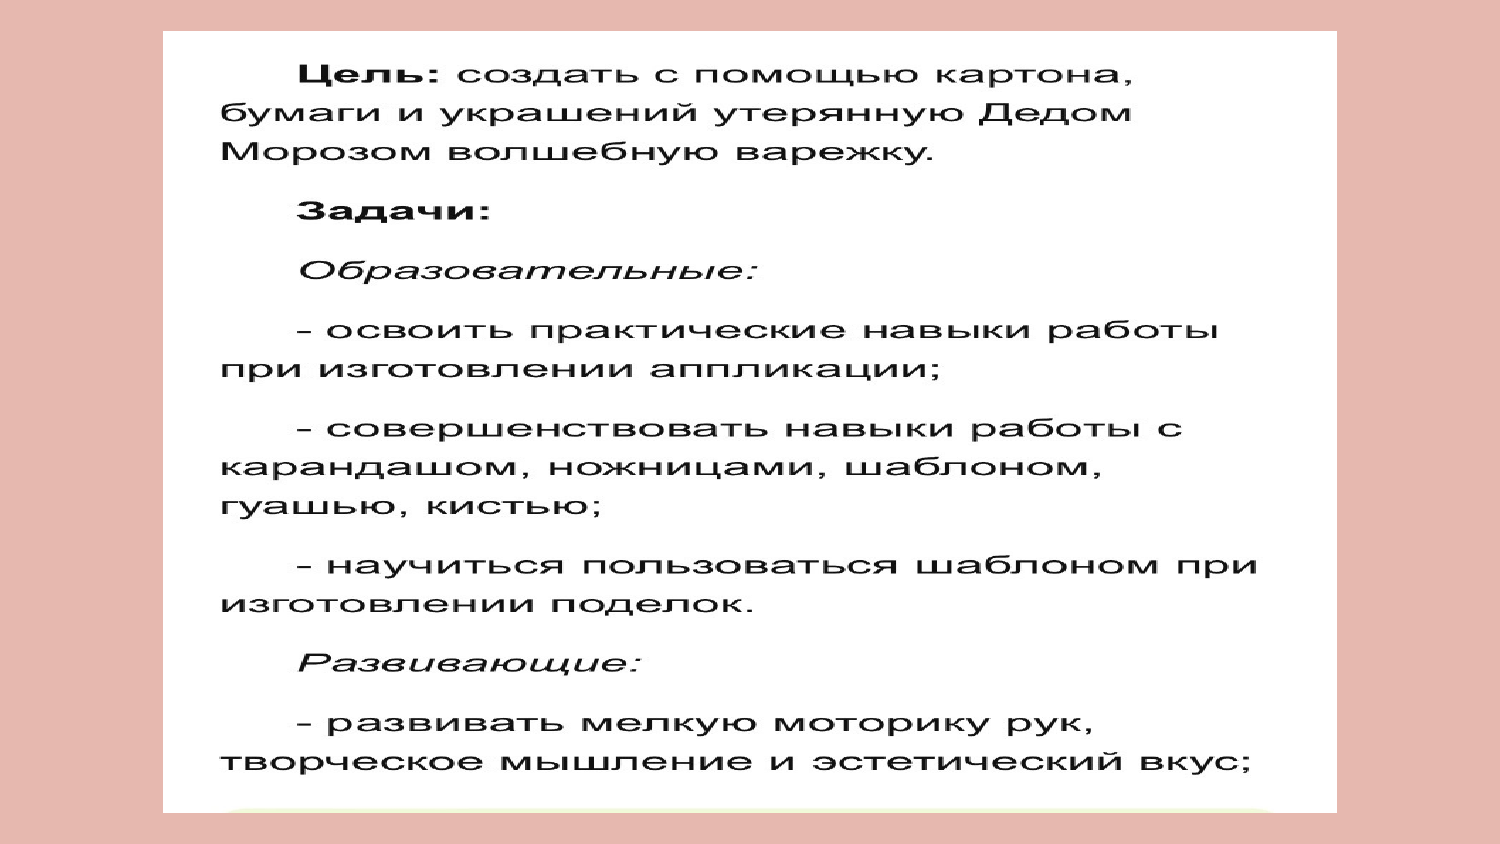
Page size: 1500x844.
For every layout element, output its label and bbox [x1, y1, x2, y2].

picture [162, 30, 1337, 813]
